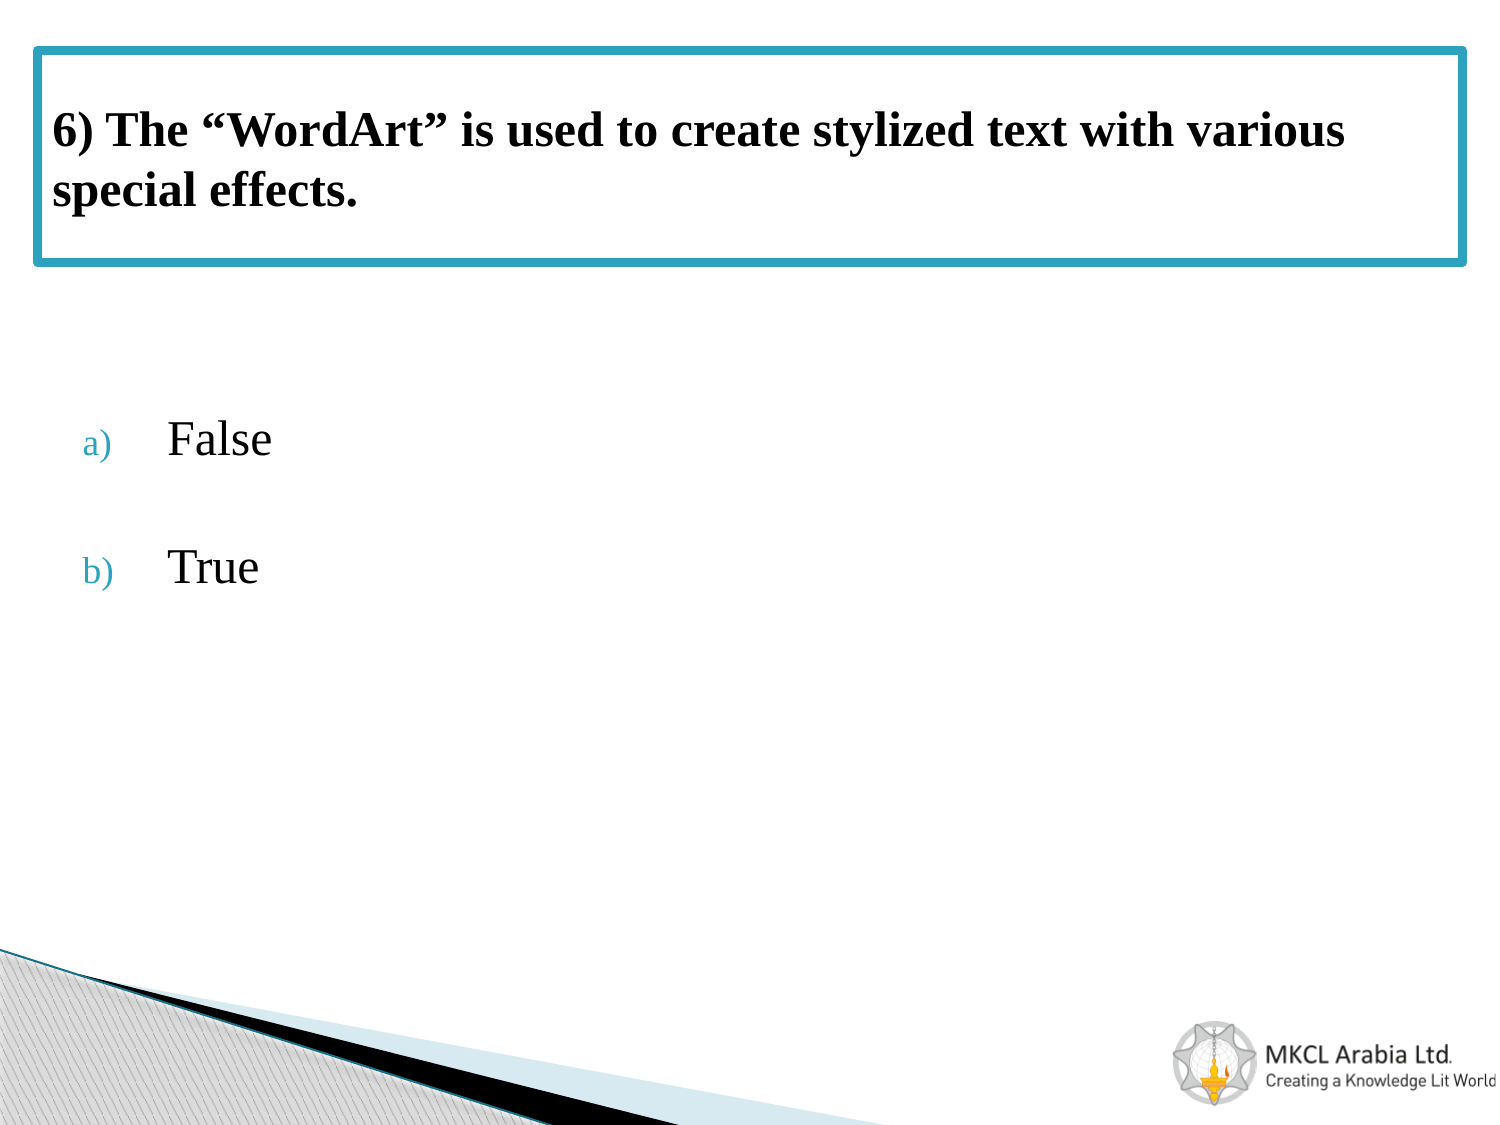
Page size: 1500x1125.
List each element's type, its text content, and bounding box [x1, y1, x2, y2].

picture [1172, 1021, 1496, 1106]
list False True [50, 337, 1400, 943]
title 6) The “WordArt” is used to create stylized text with various special effects. [33, 46, 1467, 267]
